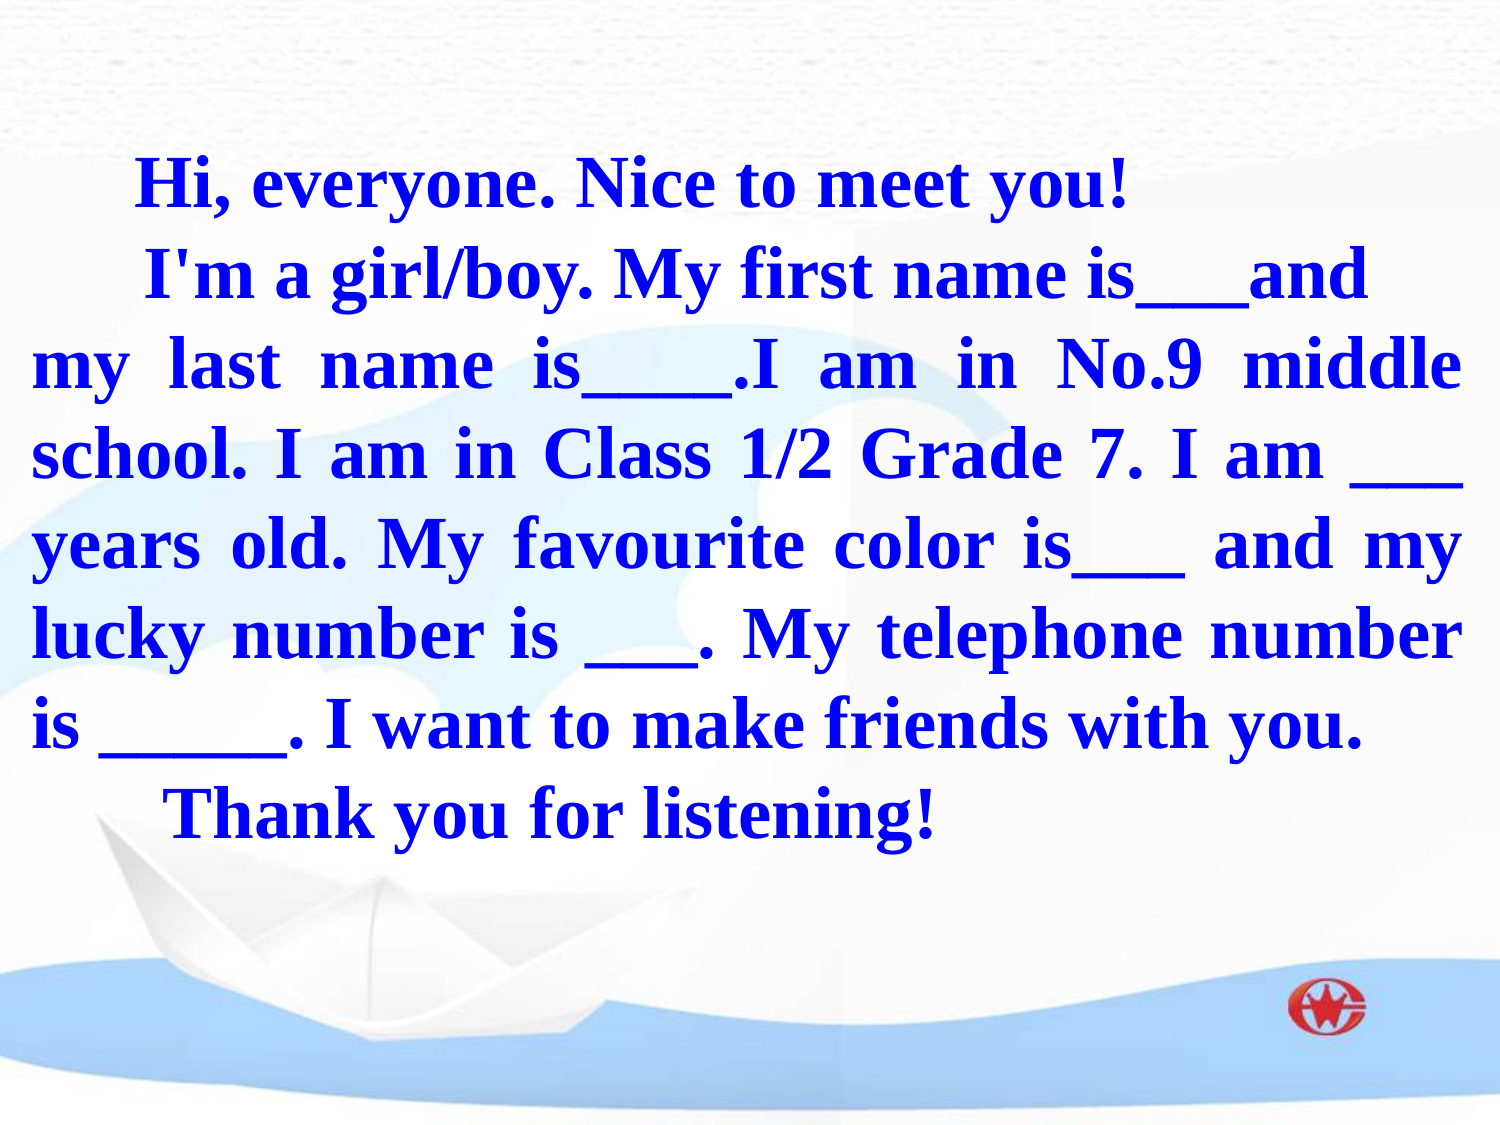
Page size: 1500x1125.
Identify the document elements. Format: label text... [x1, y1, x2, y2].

picture [0, 0, 1500, 1125]
text_box Hi, everyone. Nice to meet you! I'm a girl/boy. My first name is___and my last name is____.I am in No.9 middle school. I am in Class 1/2 Grade 7. I am ___ years old. My favourite color is___ and my lucky number is ___. My telephone number is _____. I want to make friends with you. Thank you for listening! [16, 116, 1479, 862]
